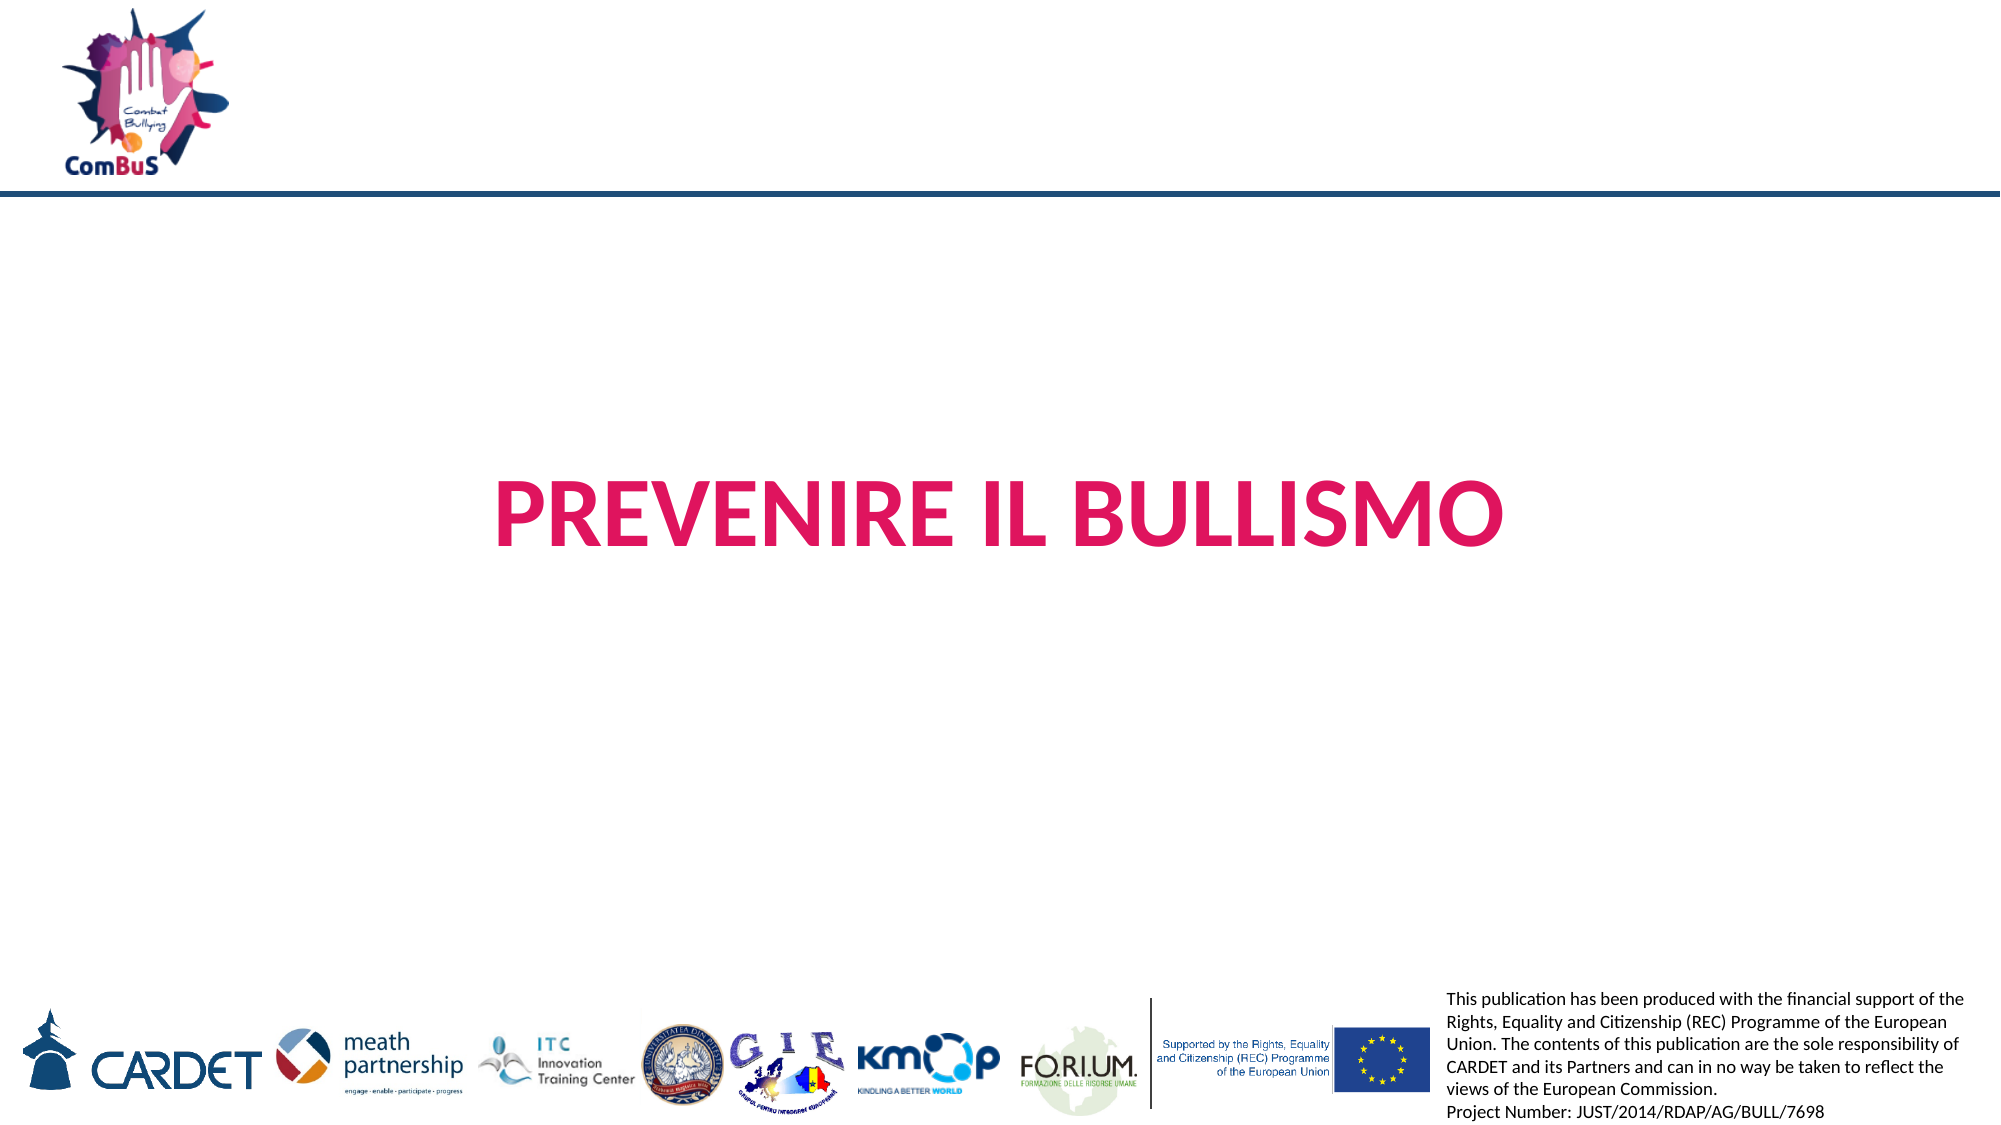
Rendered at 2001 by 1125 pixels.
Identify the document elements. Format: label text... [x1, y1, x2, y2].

picture [1021, 1026, 1137, 1116]
picture [23, 1008, 262, 1090]
picture [726, 1026, 848, 1118]
picture [858, 1033, 1000, 1094]
picture [62, 8, 229, 175]
picture [1157, 1025, 1432, 1094]
title PREVENIRE IL BULLISMO [249, 215, 1750, 576]
picture [268, 1008, 724, 1106]
